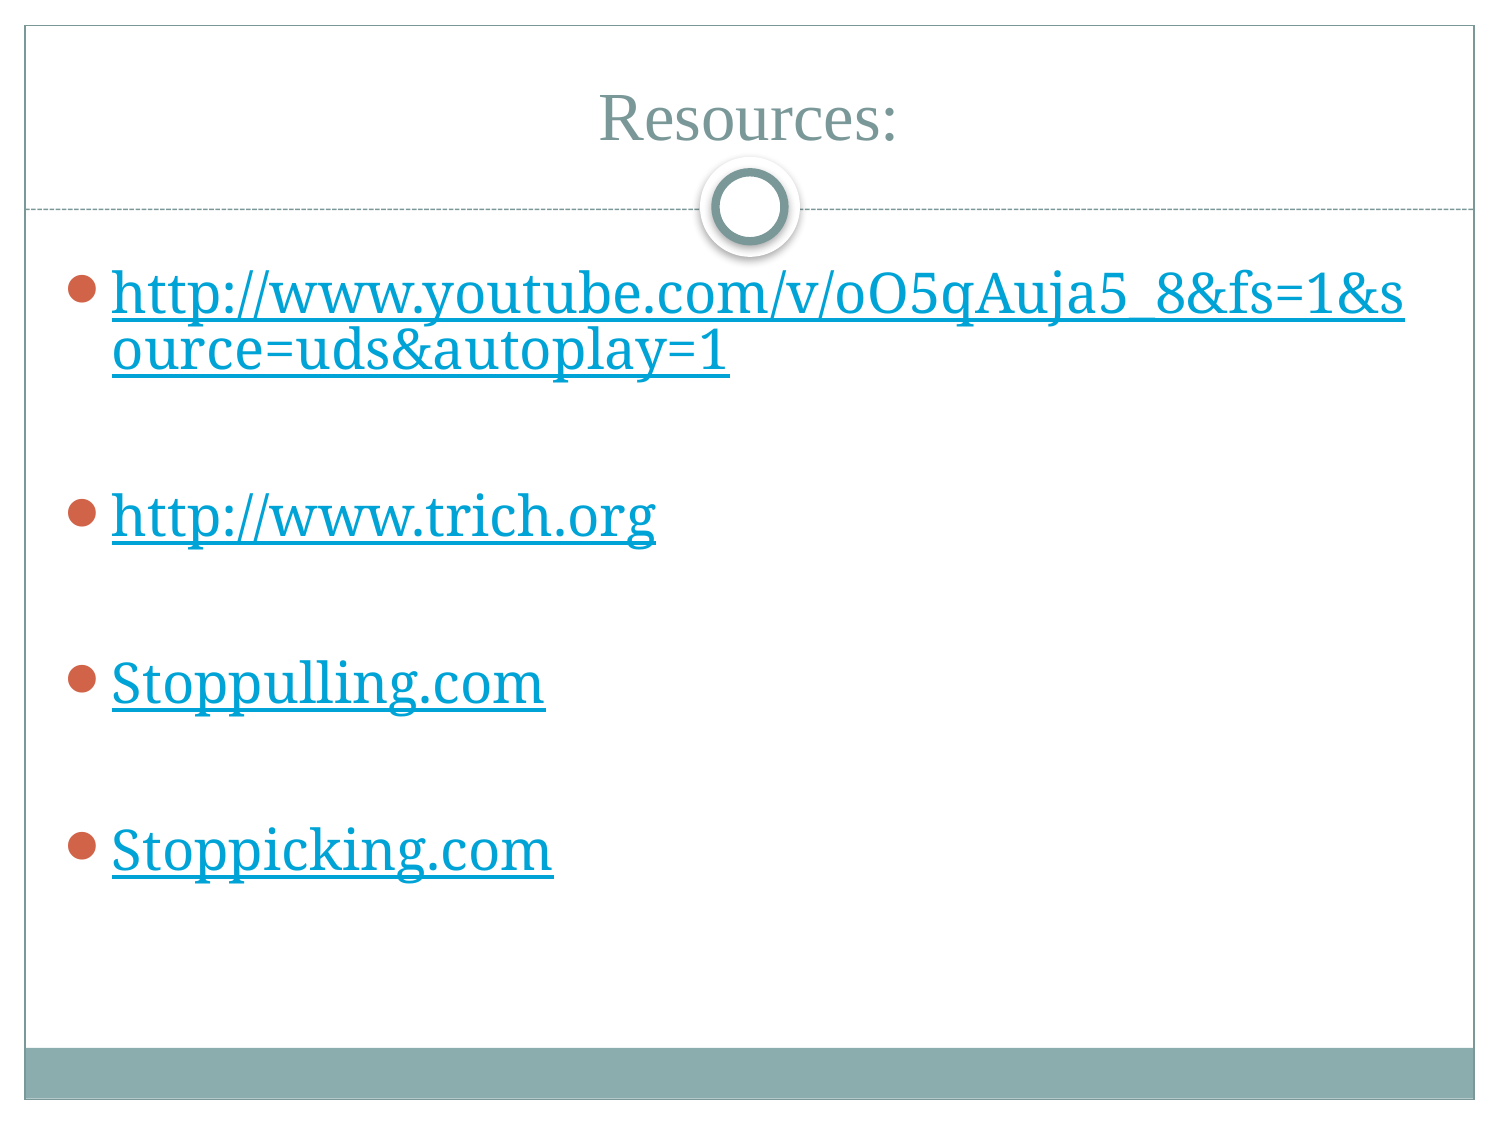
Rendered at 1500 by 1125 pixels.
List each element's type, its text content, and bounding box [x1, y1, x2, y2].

list http://www.youtube.com/v/oO5qAuja5_8&fs=1&source=uds&autoplay=1 http://www.trich.org Stoppulling.com Stoppicking.com [49, 249, 1450, 1005]
title Resources: [49, 37, 1450, 162]
